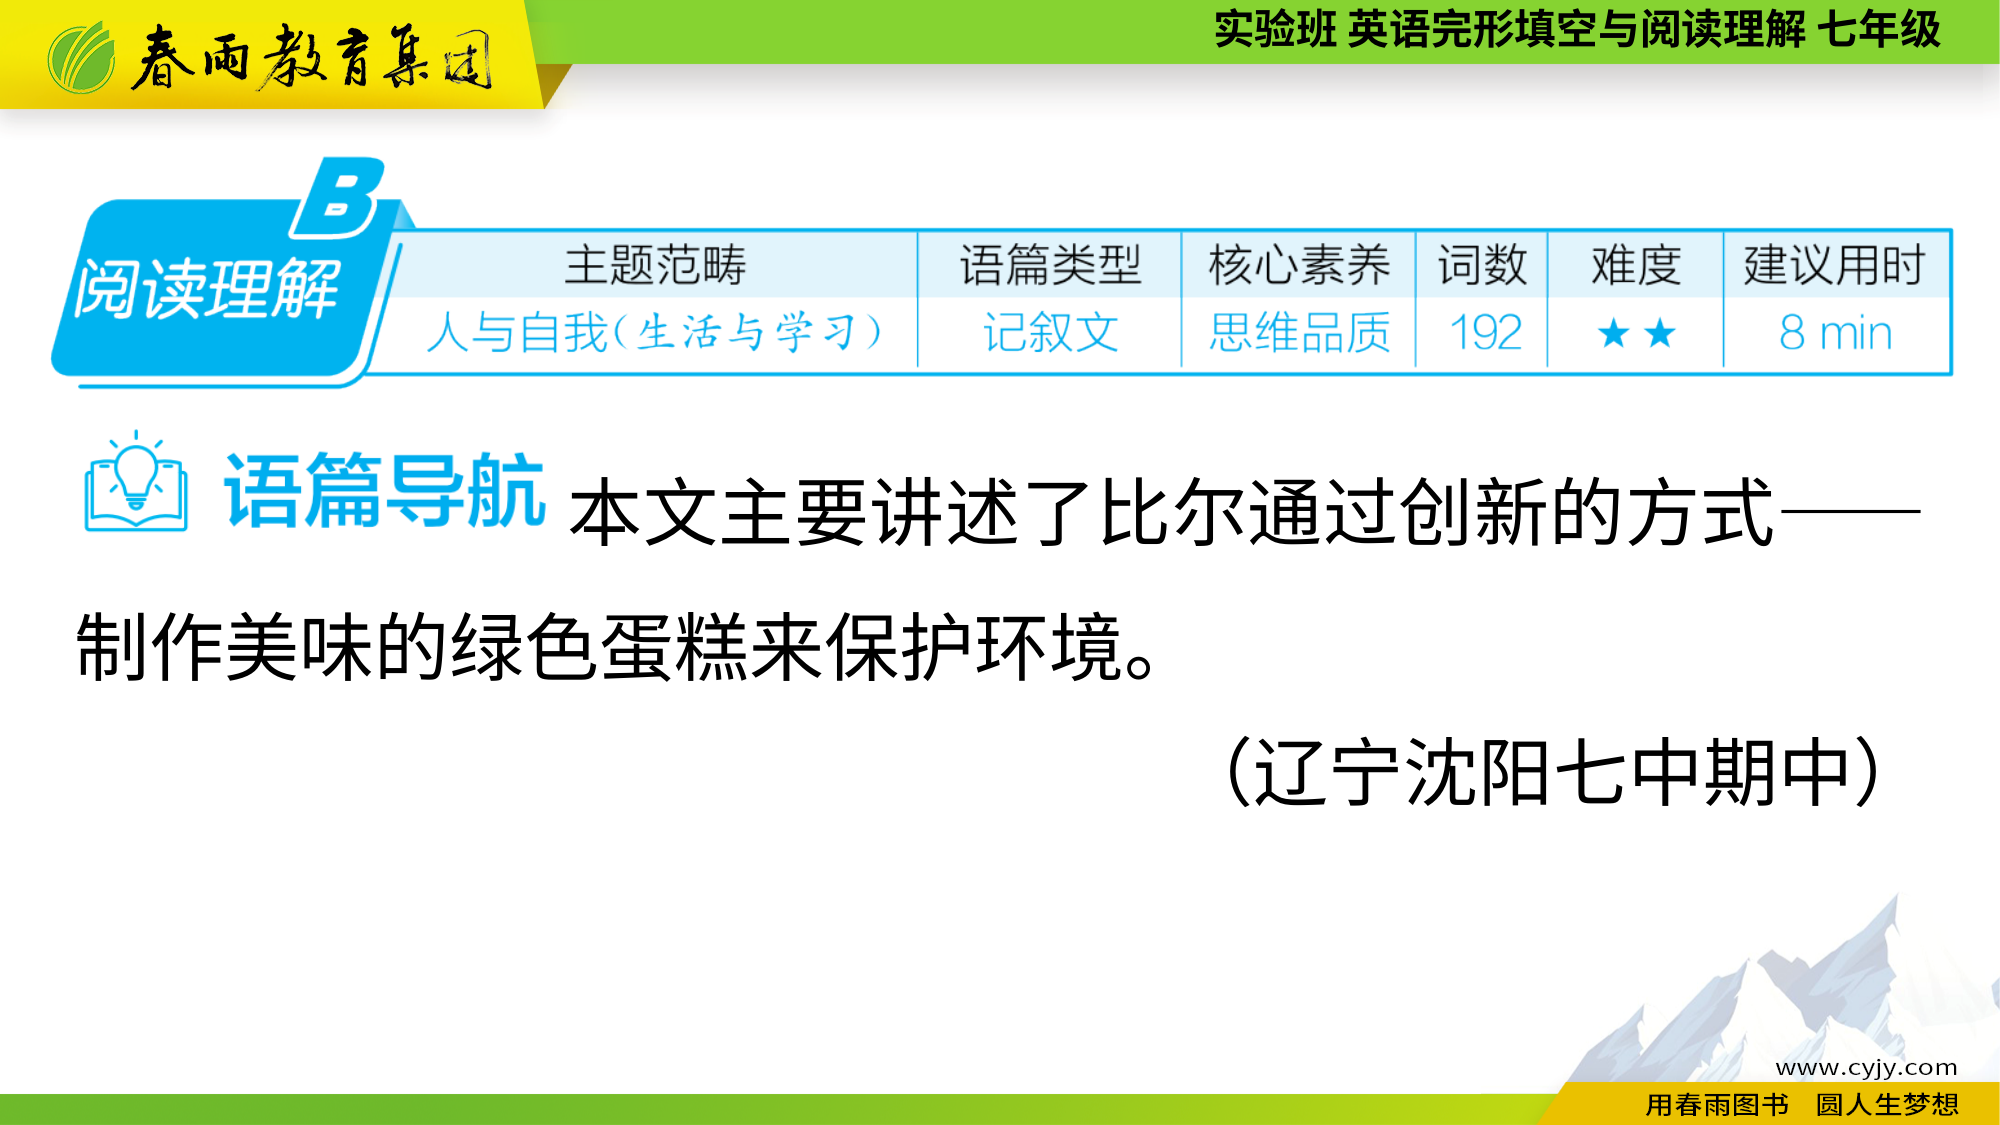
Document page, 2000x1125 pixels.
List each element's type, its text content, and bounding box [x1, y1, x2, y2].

text_box 本文主要讲述了比尔通过创新的方式——制作美味的绿色蛋糕来保护环境。 [59, 413, 1944, 699]
picture [0, 0, 2000, 1125]
text_box （辽宁沈阳七中期中） [1035, 673, 1944, 824]
